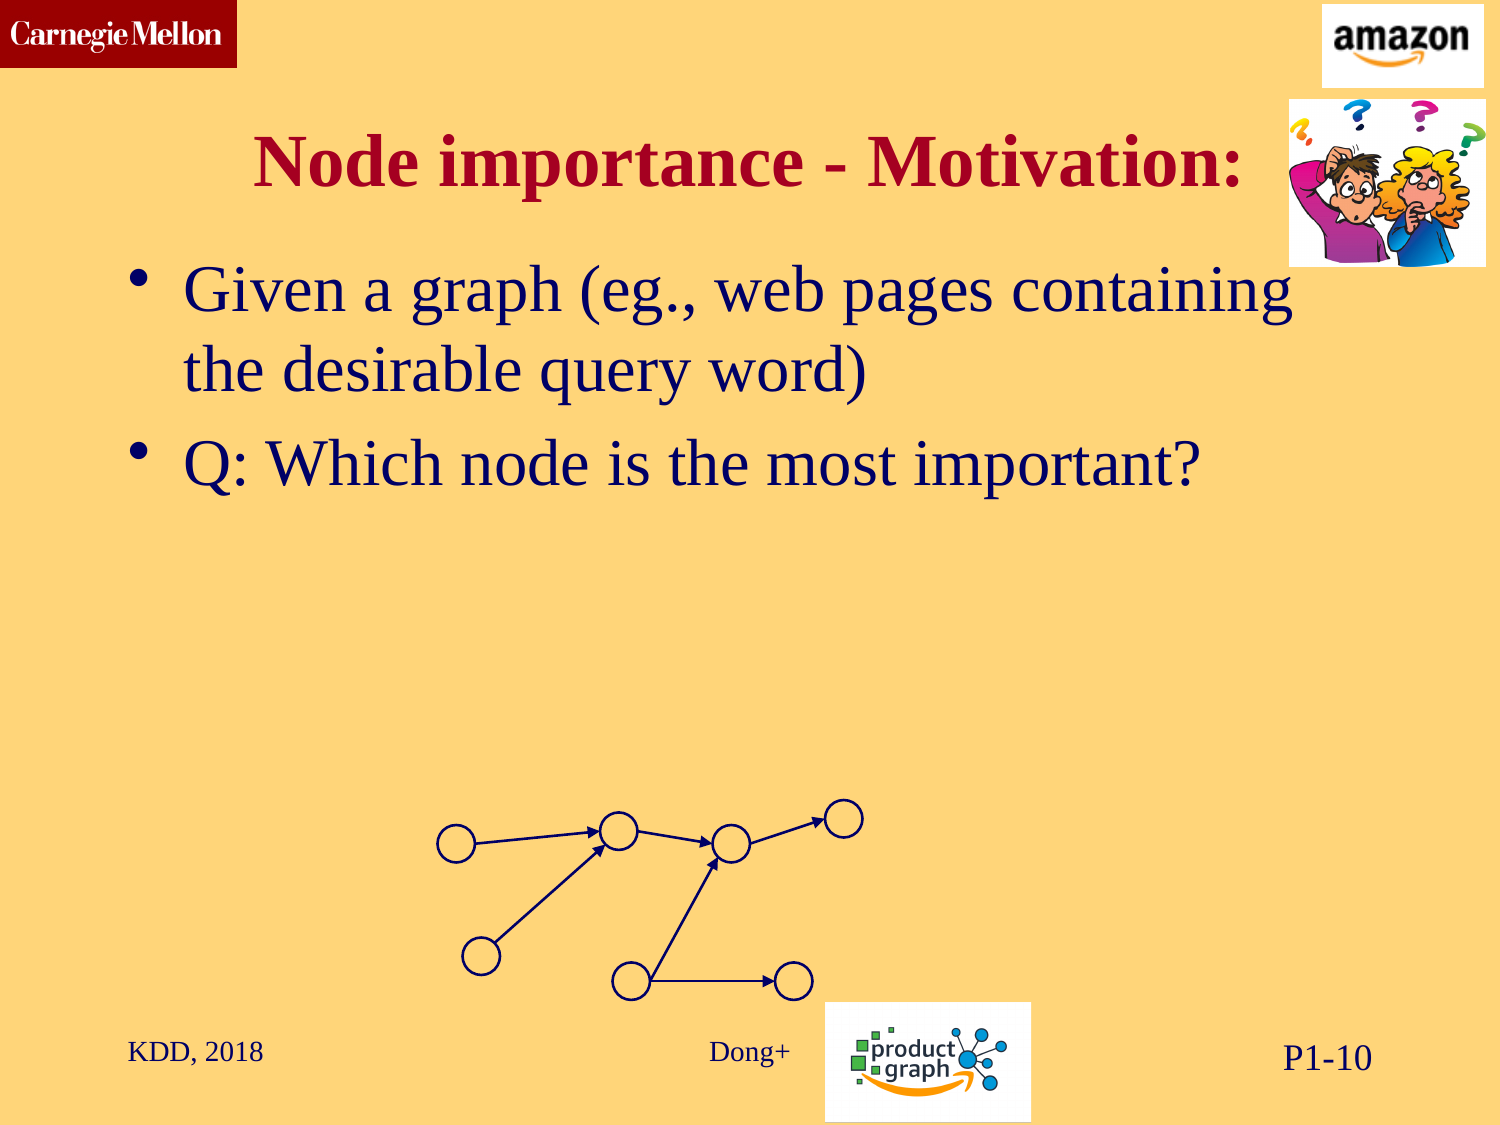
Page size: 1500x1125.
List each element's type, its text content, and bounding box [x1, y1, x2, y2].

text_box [638, 830, 712, 844]
picture [1289, 99, 1486, 267]
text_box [651, 858, 719, 980]
text_box [462, 937, 501, 976]
text_box [775, 962, 813, 1000]
text_box [825, 800, 863, 838]
text_box [612, 962, 649, 1000]
slide_number KDD, 2018 [112, 1024, 426, 1101]
text_box [437, 825, 474, 863]
text_box [713, 825, 749, 863]
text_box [494, 845, 606, 942]
text_box [600, 812, 638, 850]
picture [0, 0, 237, 68]
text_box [750, 818, 824, 844]
footer Dong+ [512, 1024, 988, 1101]
title Node importance - Motivation: [112, 99, 1288, 213]
list Given a graph (eg., web pages containing the desirable query word) Q: Which node is the most important? [112, 237, 1388, 1001]
slide_number P1-10 [1074, 1024, 1388, 1101]
picture [1322, 4, 1484, 88]
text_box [476, 830, 599, 844]
